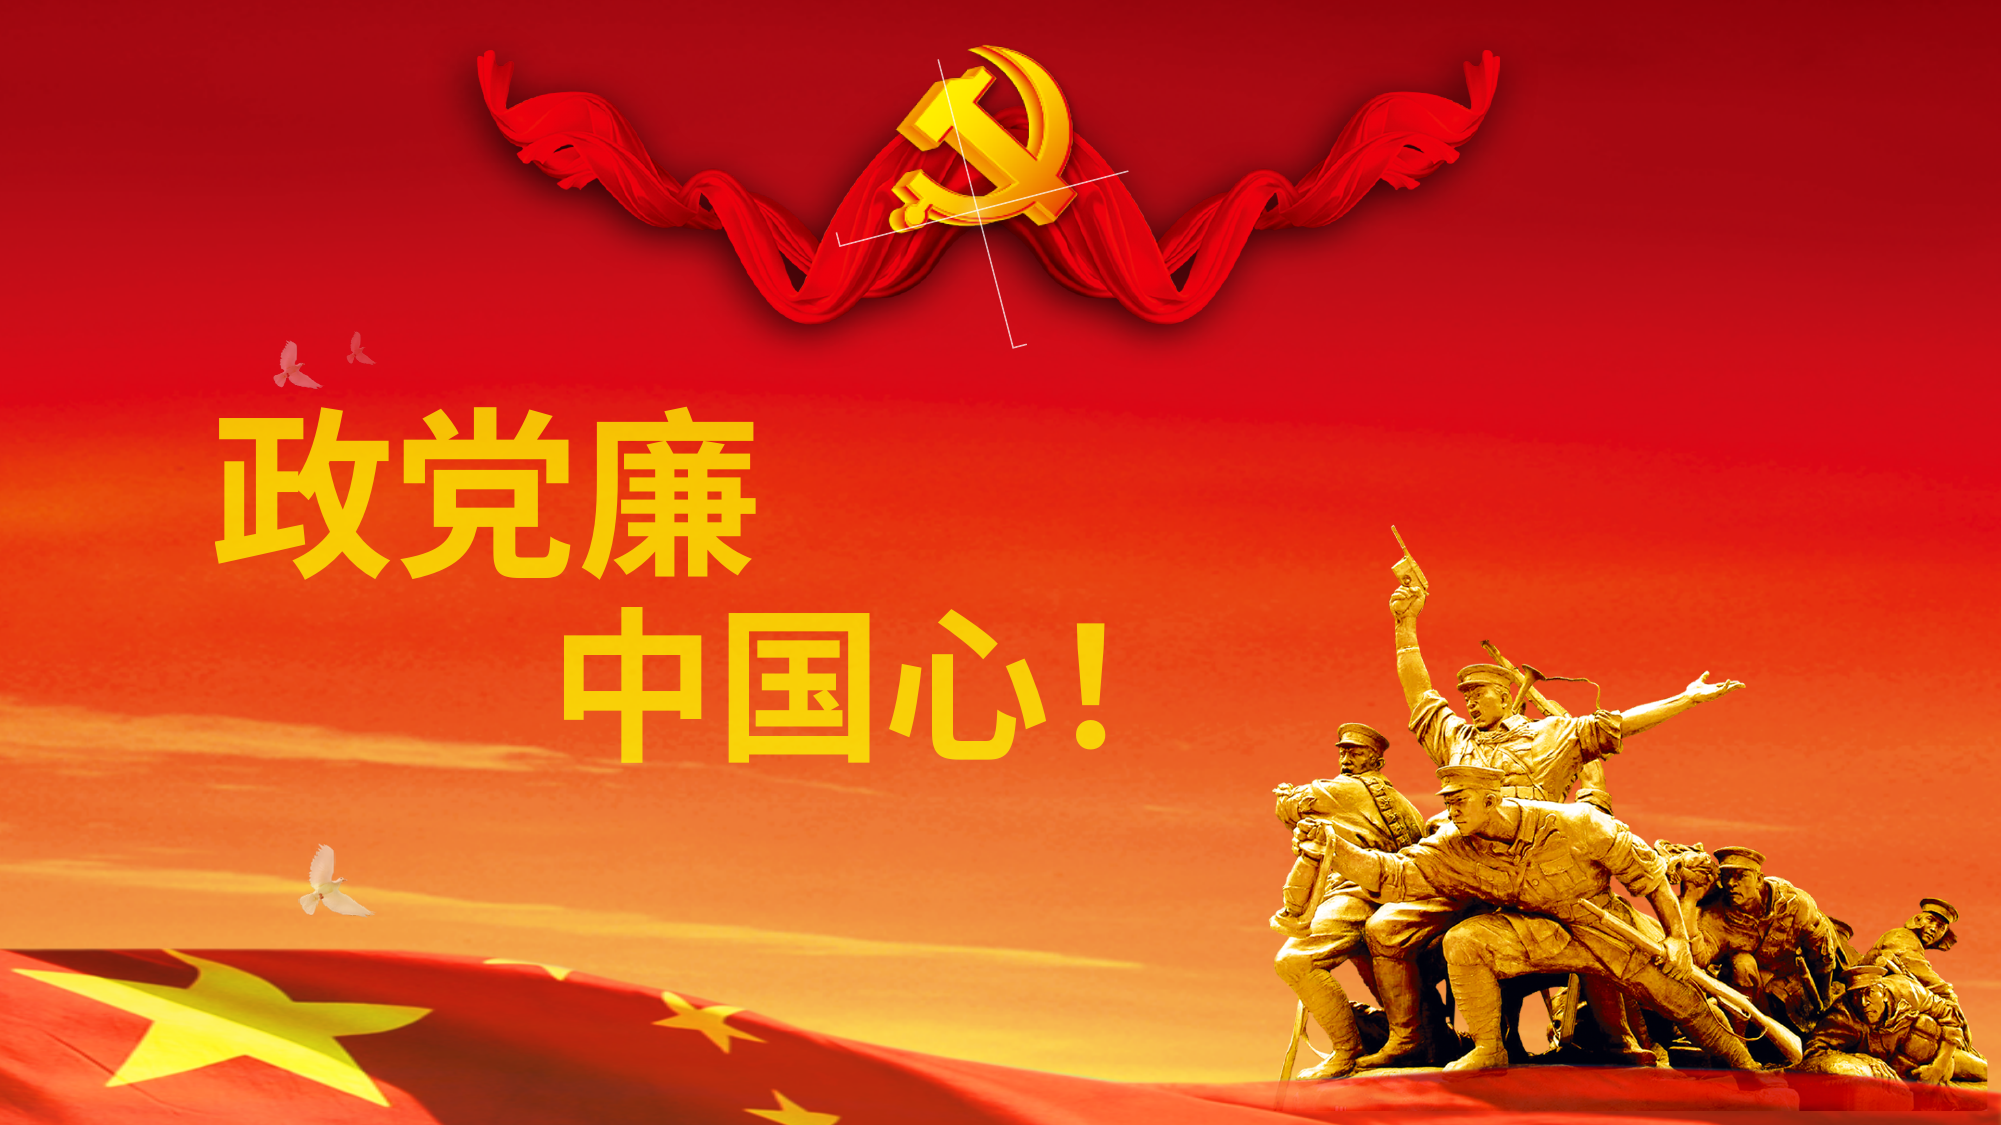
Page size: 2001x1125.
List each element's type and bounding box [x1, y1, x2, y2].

text_box [801, 15, 1149, 387]
picture [0, 0, 2001, 1125]
text_box [142, 372, 1232, 792]
